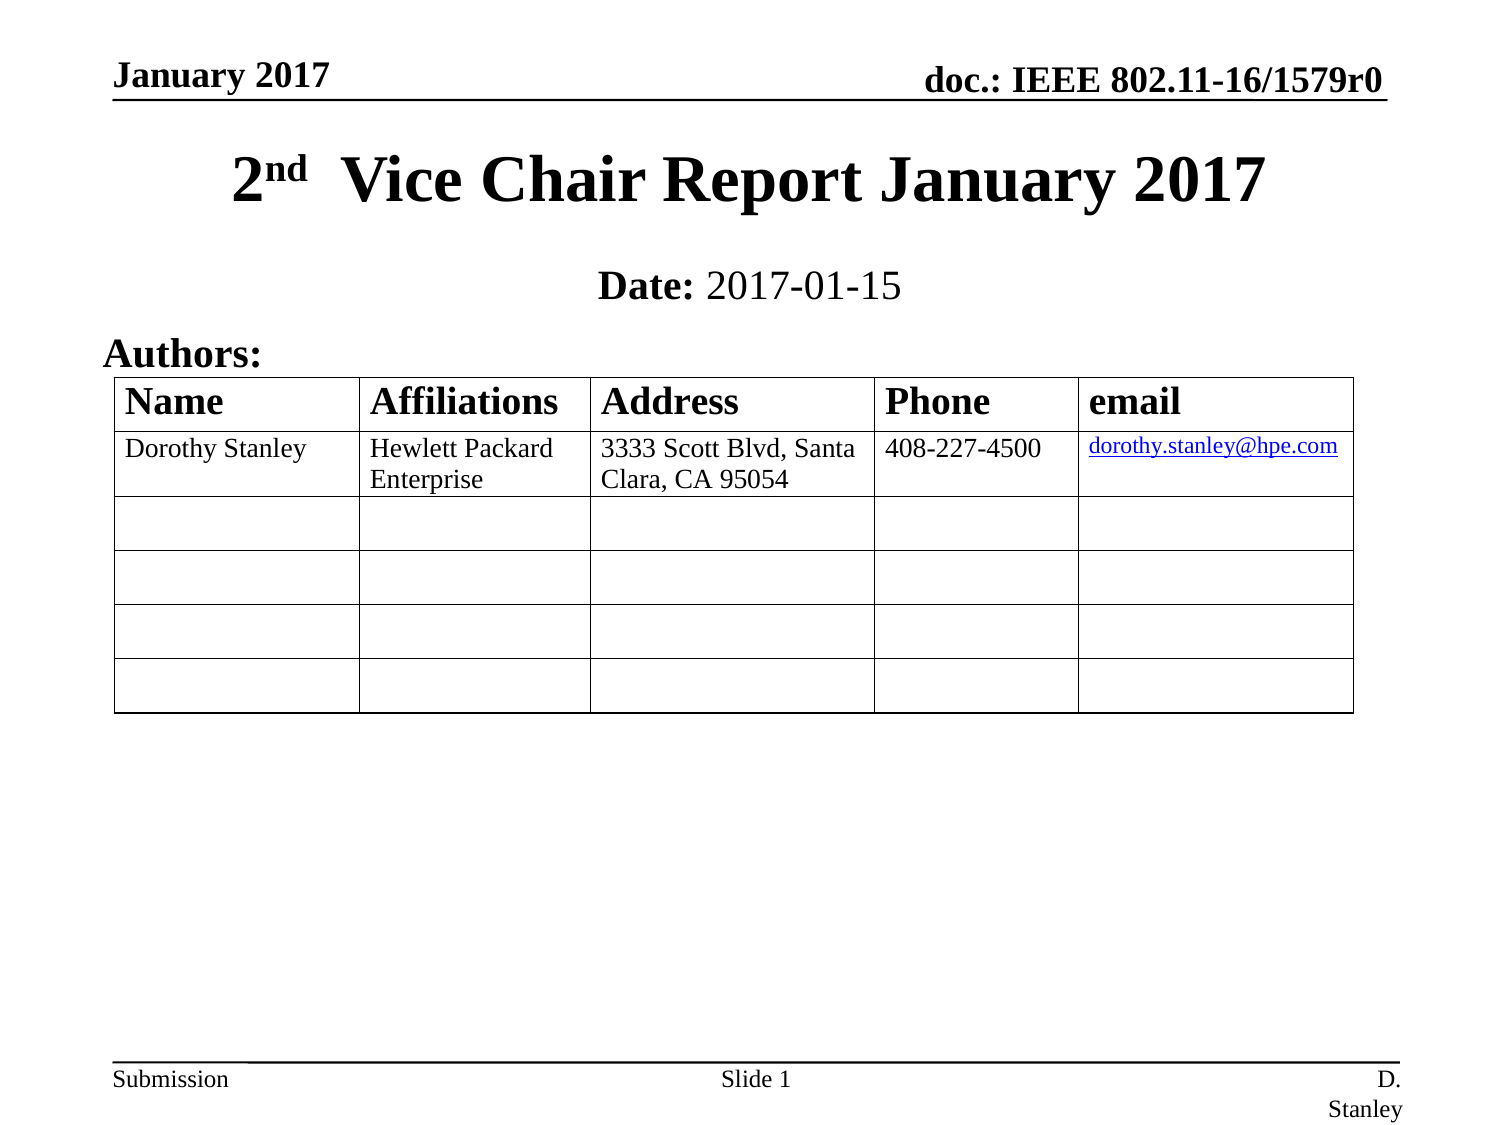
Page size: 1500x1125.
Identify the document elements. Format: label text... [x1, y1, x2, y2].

footer D. Stanley, HP Enterprise [1324, 1061, 1402, 1093]
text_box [99, 376, 1380, 806]
title 2nd Vice Chair Report January 2017 [112, 112, 1388, 238]
text_box Authors: [87, 318, 325, 381]
slide_number Slide 1 [712, 1061, 800, 1093]
list Date: 2017-01-15 [112, 249, 1388, 313]
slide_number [112, 49, 413, 96]
